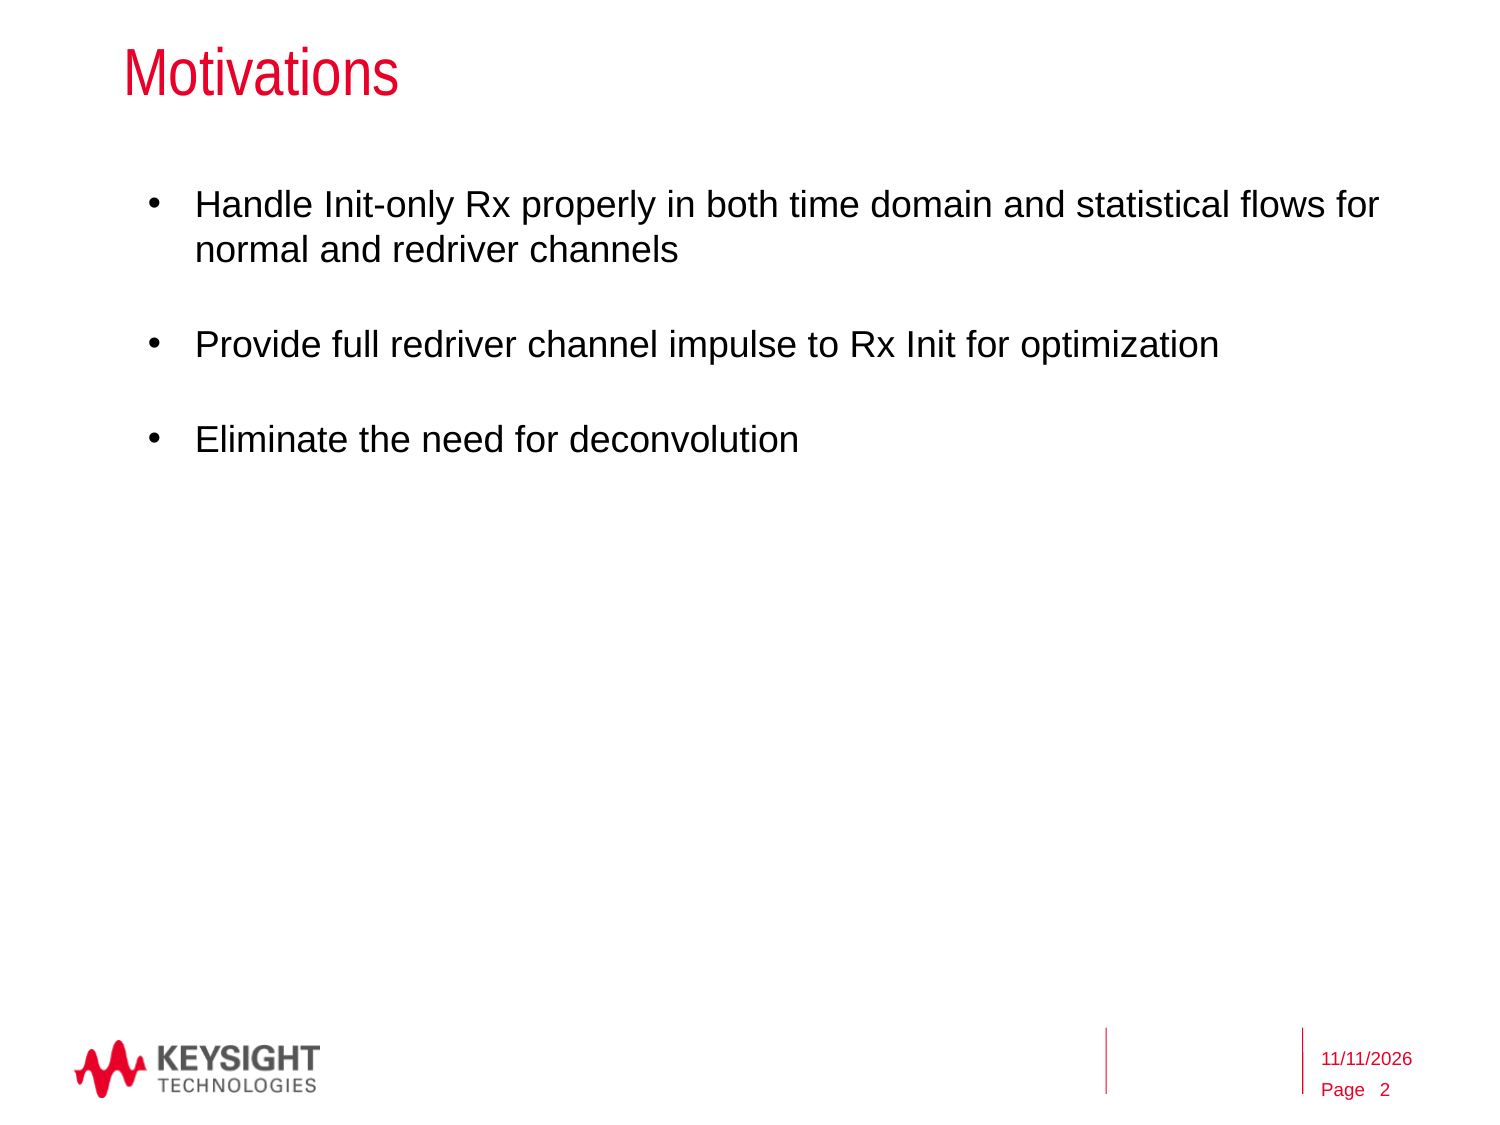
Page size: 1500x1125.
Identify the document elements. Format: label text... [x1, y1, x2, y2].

title Motivations [123, 24, 1304, 110]
picture [73, 1040, 320, 1098]
text_box Handle Init-only Rx properly in both time domain and statistical flows for normal and redriver channels Provide full redriver channel impulse to Rx Init for optimization Eliminate the need for deconvolution [147, 172, 1470, 468]
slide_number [1321, 1009, 1500, 1069]
slide_number 2 [1379, 1069, 1425, 1100]
